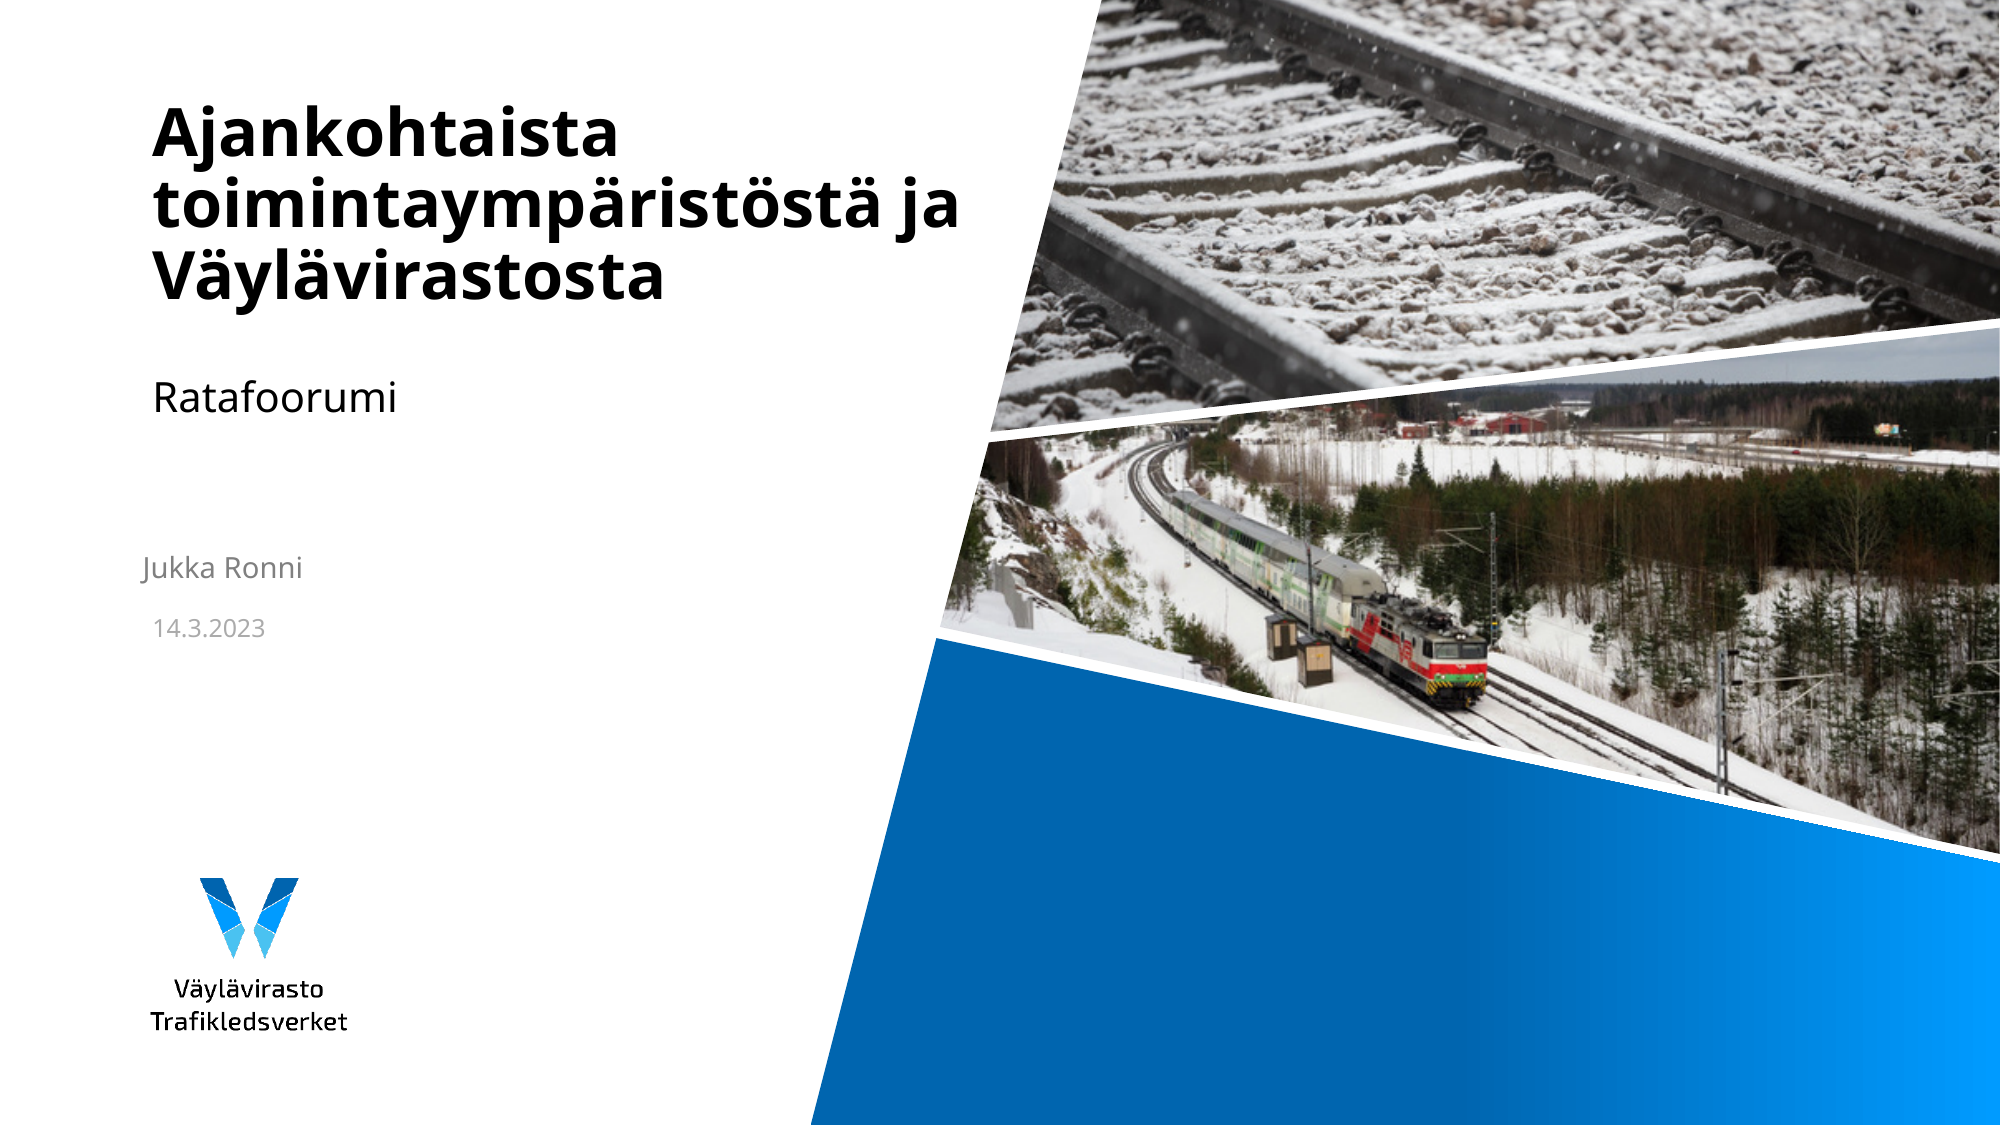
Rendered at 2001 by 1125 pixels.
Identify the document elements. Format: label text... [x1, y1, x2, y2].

footer Jukka Ronni [142, 549, 497, 585]
subtitle Ratafoorumi [137, 337, 783, 500]
picture [939, 0, 2001, 854]
picture [112, 840, 387, 1070]
title Ajankohtaista toimintaympäristöstä ja Väylävirastosta [137, 75, 990, 338]
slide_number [137, 590, 409, 651]
